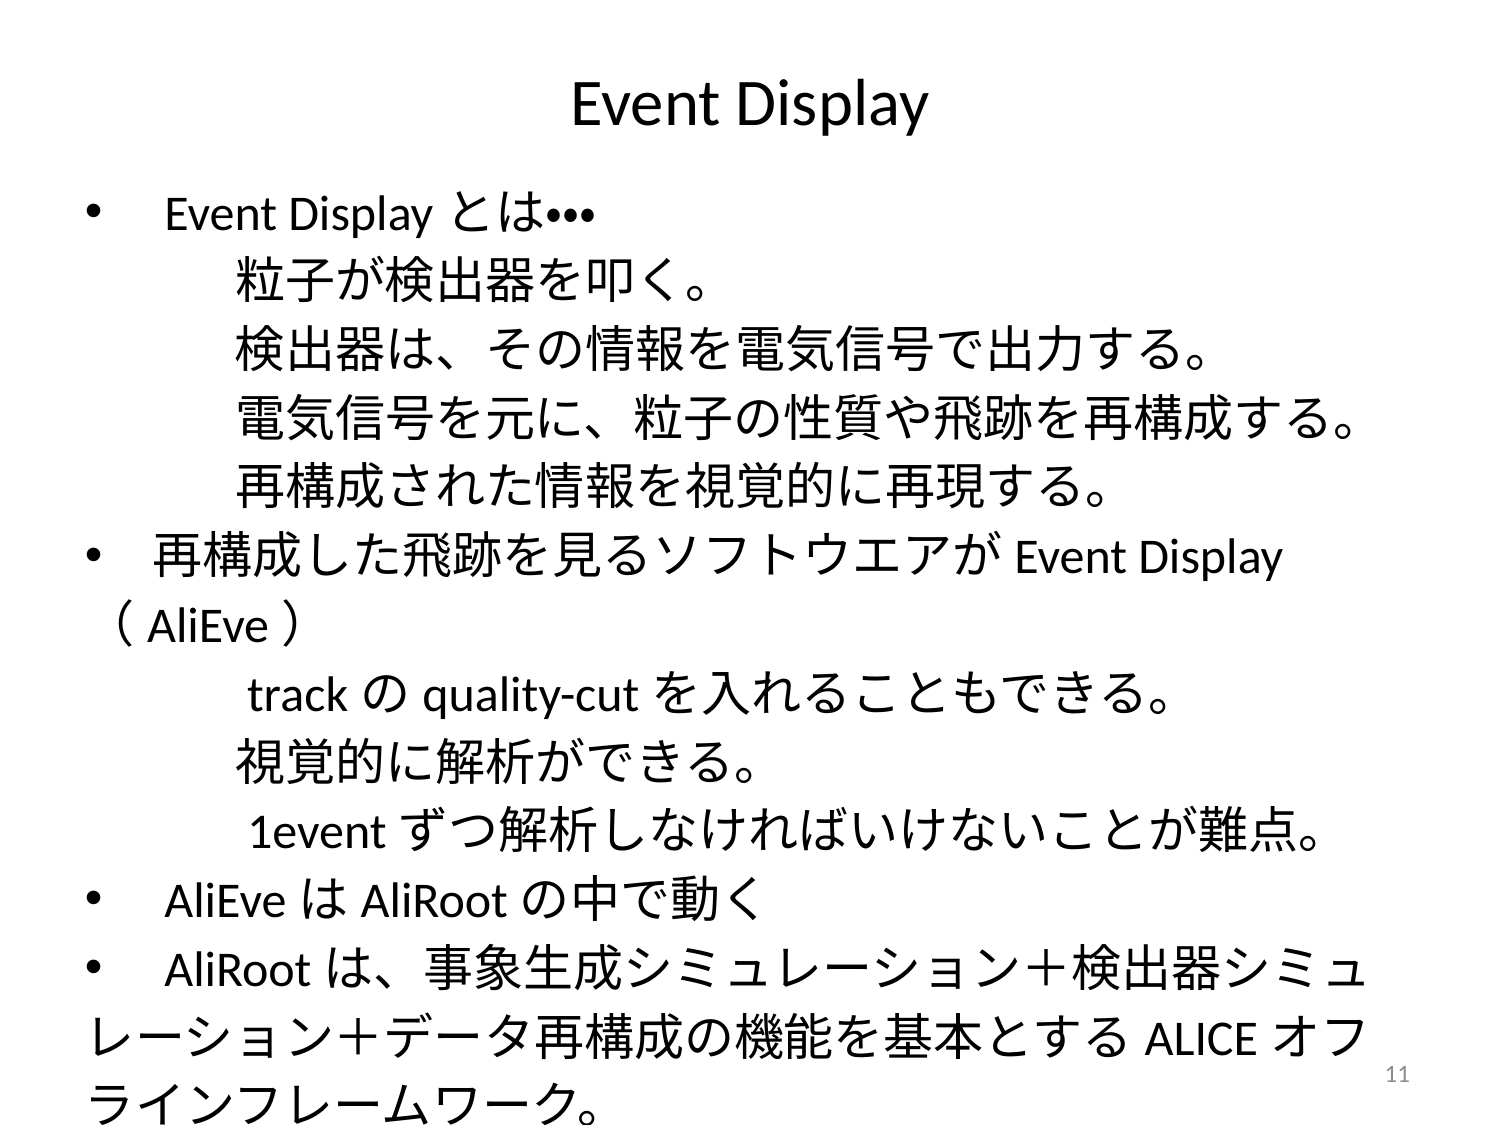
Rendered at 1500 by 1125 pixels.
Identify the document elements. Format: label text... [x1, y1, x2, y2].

text_box Event Displayとは・・・ 粒子が検出器を叩く。 検出器は、その情報を電気信号で出力する。 電気信号を元に、粒子の性質や飛跡を再構成する。 再構成された情報を視覚的に再現する。 再構成した飛跡を見るソフトウエアがEvent Display（AliEve） trackのquality-cutを入れることもできる。 視覚的に解析ができる。 1eventずつ解析しなければいけないことが難点。 AliEveはAliRootの中で動く AliRootは、事象生成シミュレーション＋検出器シミュレーション＋データ再構成の機能を基本とするALICEオフラインフレームワーク。 [70, 163, 1395, 1125]
slide_number 11 [1074, 1042, 1425, 1103]
title Event Display [75, 45, 1425, 153]
